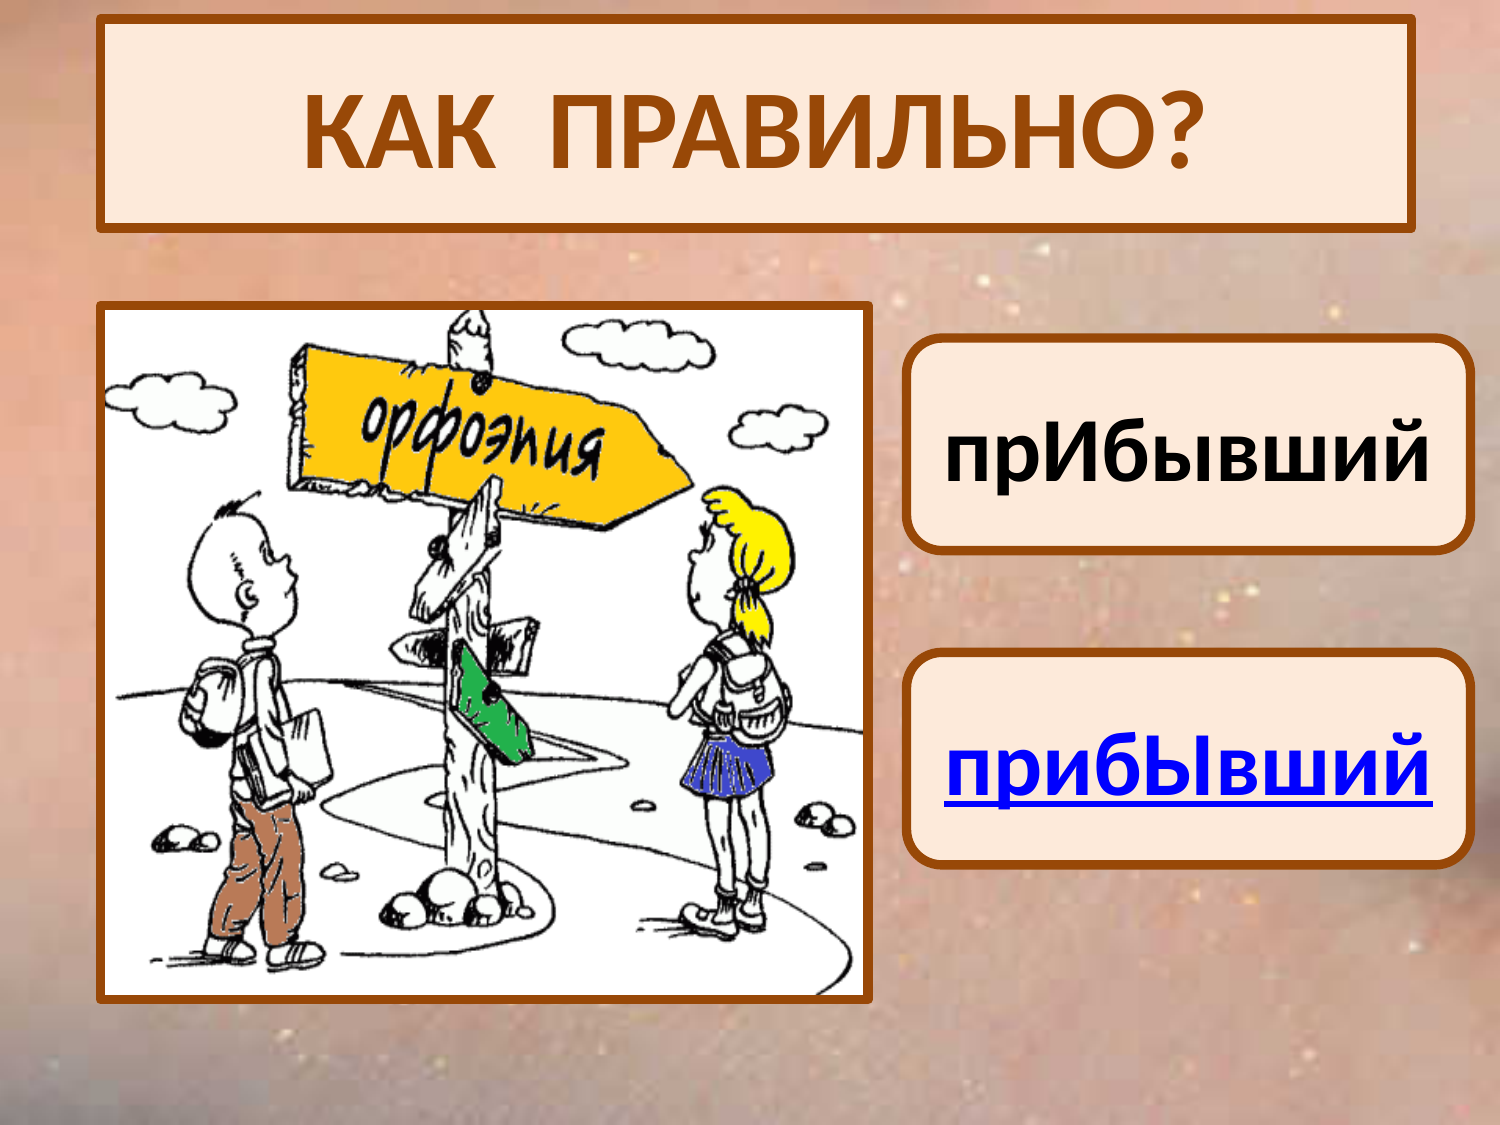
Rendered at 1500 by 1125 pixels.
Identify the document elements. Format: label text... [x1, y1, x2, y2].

picture [0, 0, 1500, 1125]
text_box прИбывший [904, 335, 1473, 553]
text_box [99, 303, 870, 1002]
text_box прибЫвший [904, 650, 1473, 868]
text_box КАК ПРАВИЛЬНО? [98, 17, 1413, 230]
